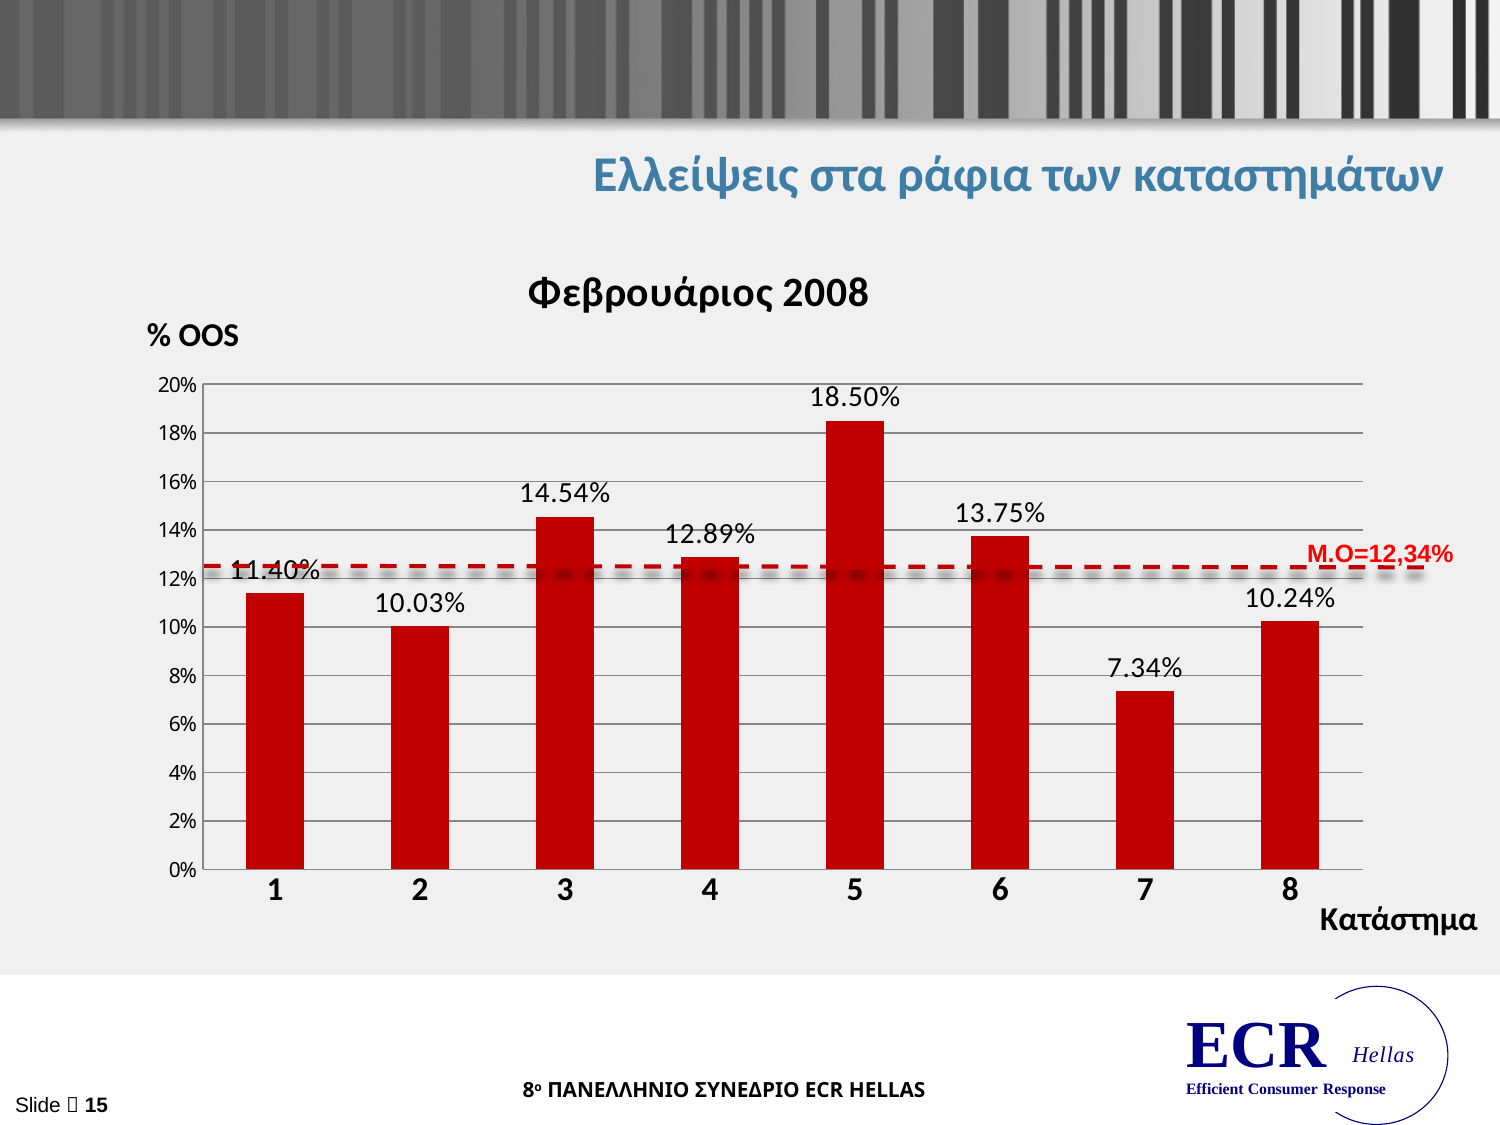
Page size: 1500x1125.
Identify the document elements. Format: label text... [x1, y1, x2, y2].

title Ελλείψεις στα ράφια των καταστημάτων [65, 138, 1445, 238]
text_box Κατάστημα [1403, 889, 1462, 957]
picture [0, 0, 1500, 1125]
text_box Μ.Ο=12,34% [1403, 529, 1469, 575]
footer Slide  15 [0, 1084, 176, 1125]
chart [0, 239, 1399, 982]
